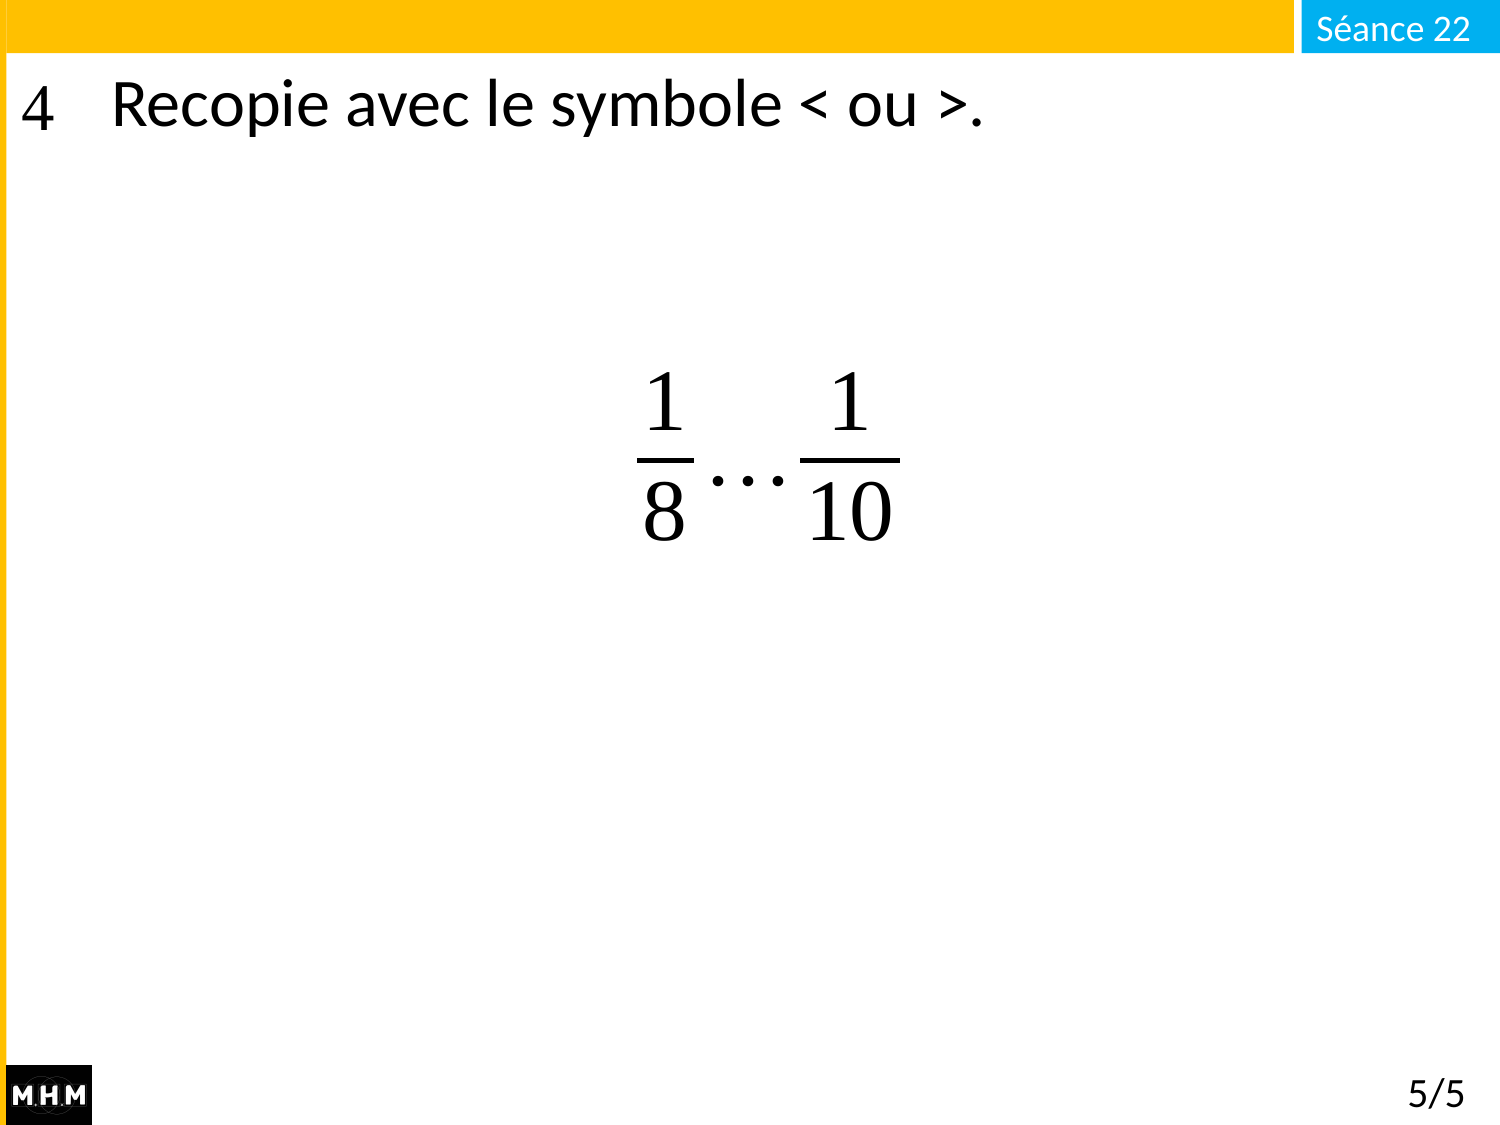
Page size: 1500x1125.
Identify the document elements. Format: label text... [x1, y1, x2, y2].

title Recopie avec le symbole < ou >. [96, 60, 1391, 149]
picture [6, 1065, 92, 1125]
list 5/5 [1373, 1064, 1500, 1125]
